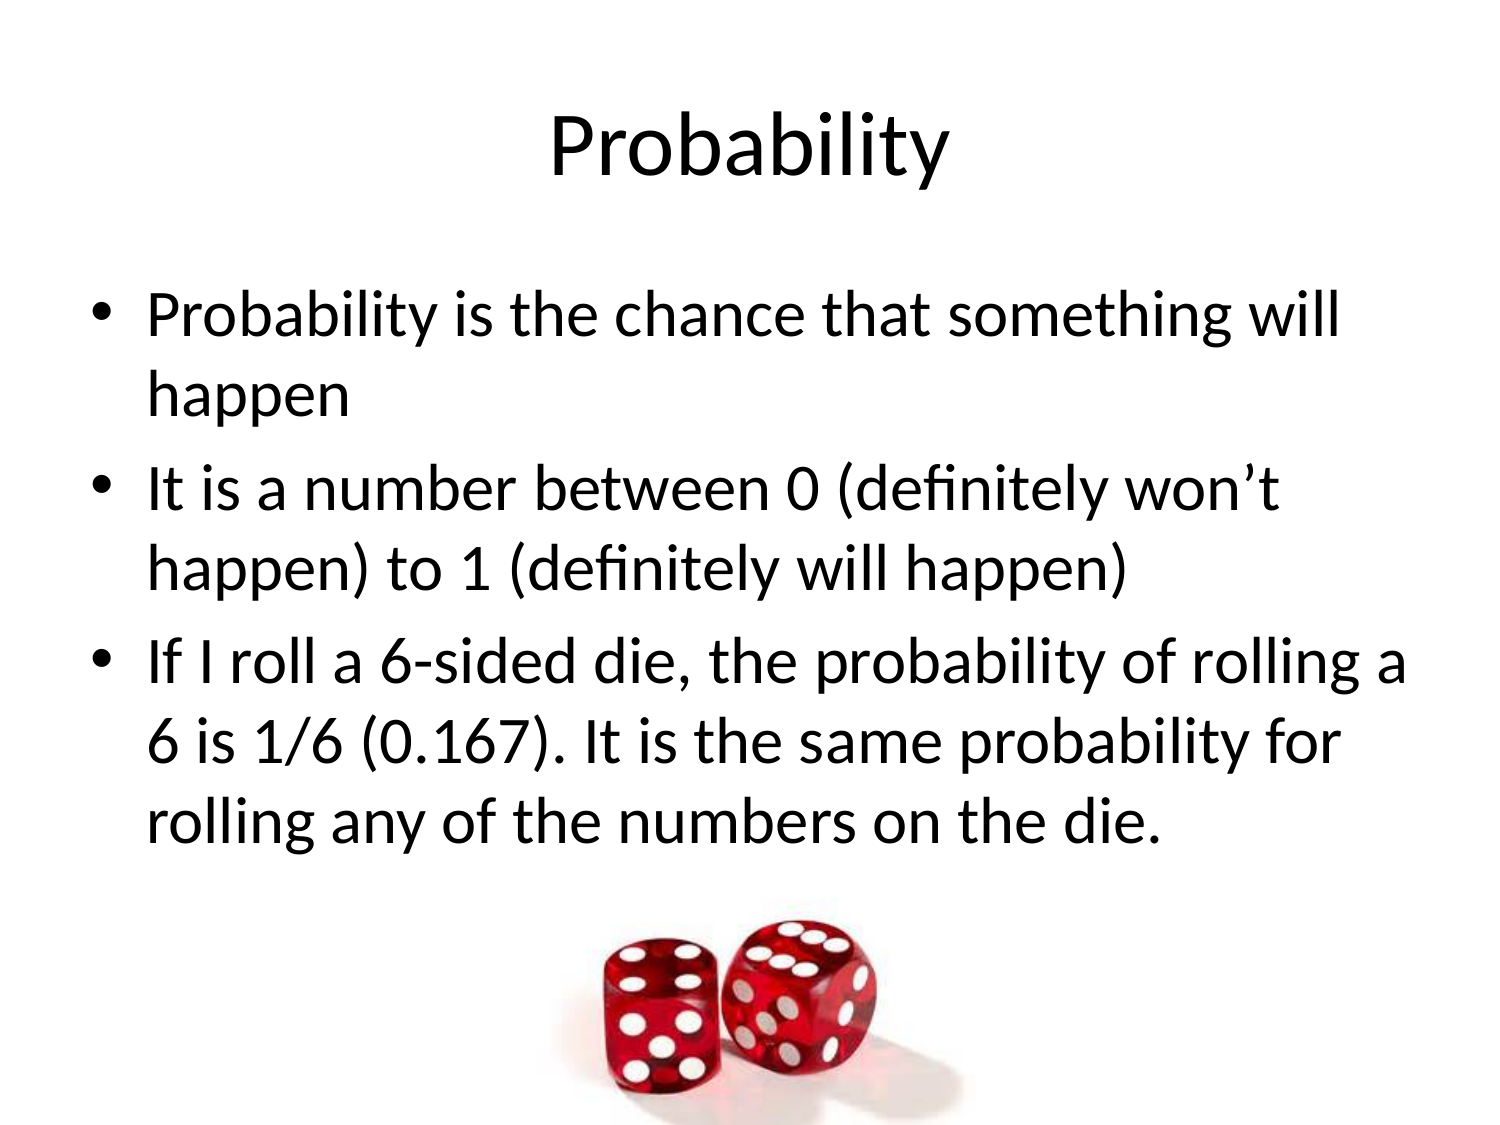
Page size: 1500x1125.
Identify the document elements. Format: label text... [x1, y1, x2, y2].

picture [512, 874, 982, 1125]
title Probability [75, 45, 1425, 233]
list Probability is the chance that something will happen It is a number between 0 (definitely won’t happen) to 1 (definitely will happen) If I roll a 6-sided die, the probability of rolling a 6 is 1/6 (0.167). It is the same probability for rolling any of the numbers on the die. [75, 262, 1425, 1005]
